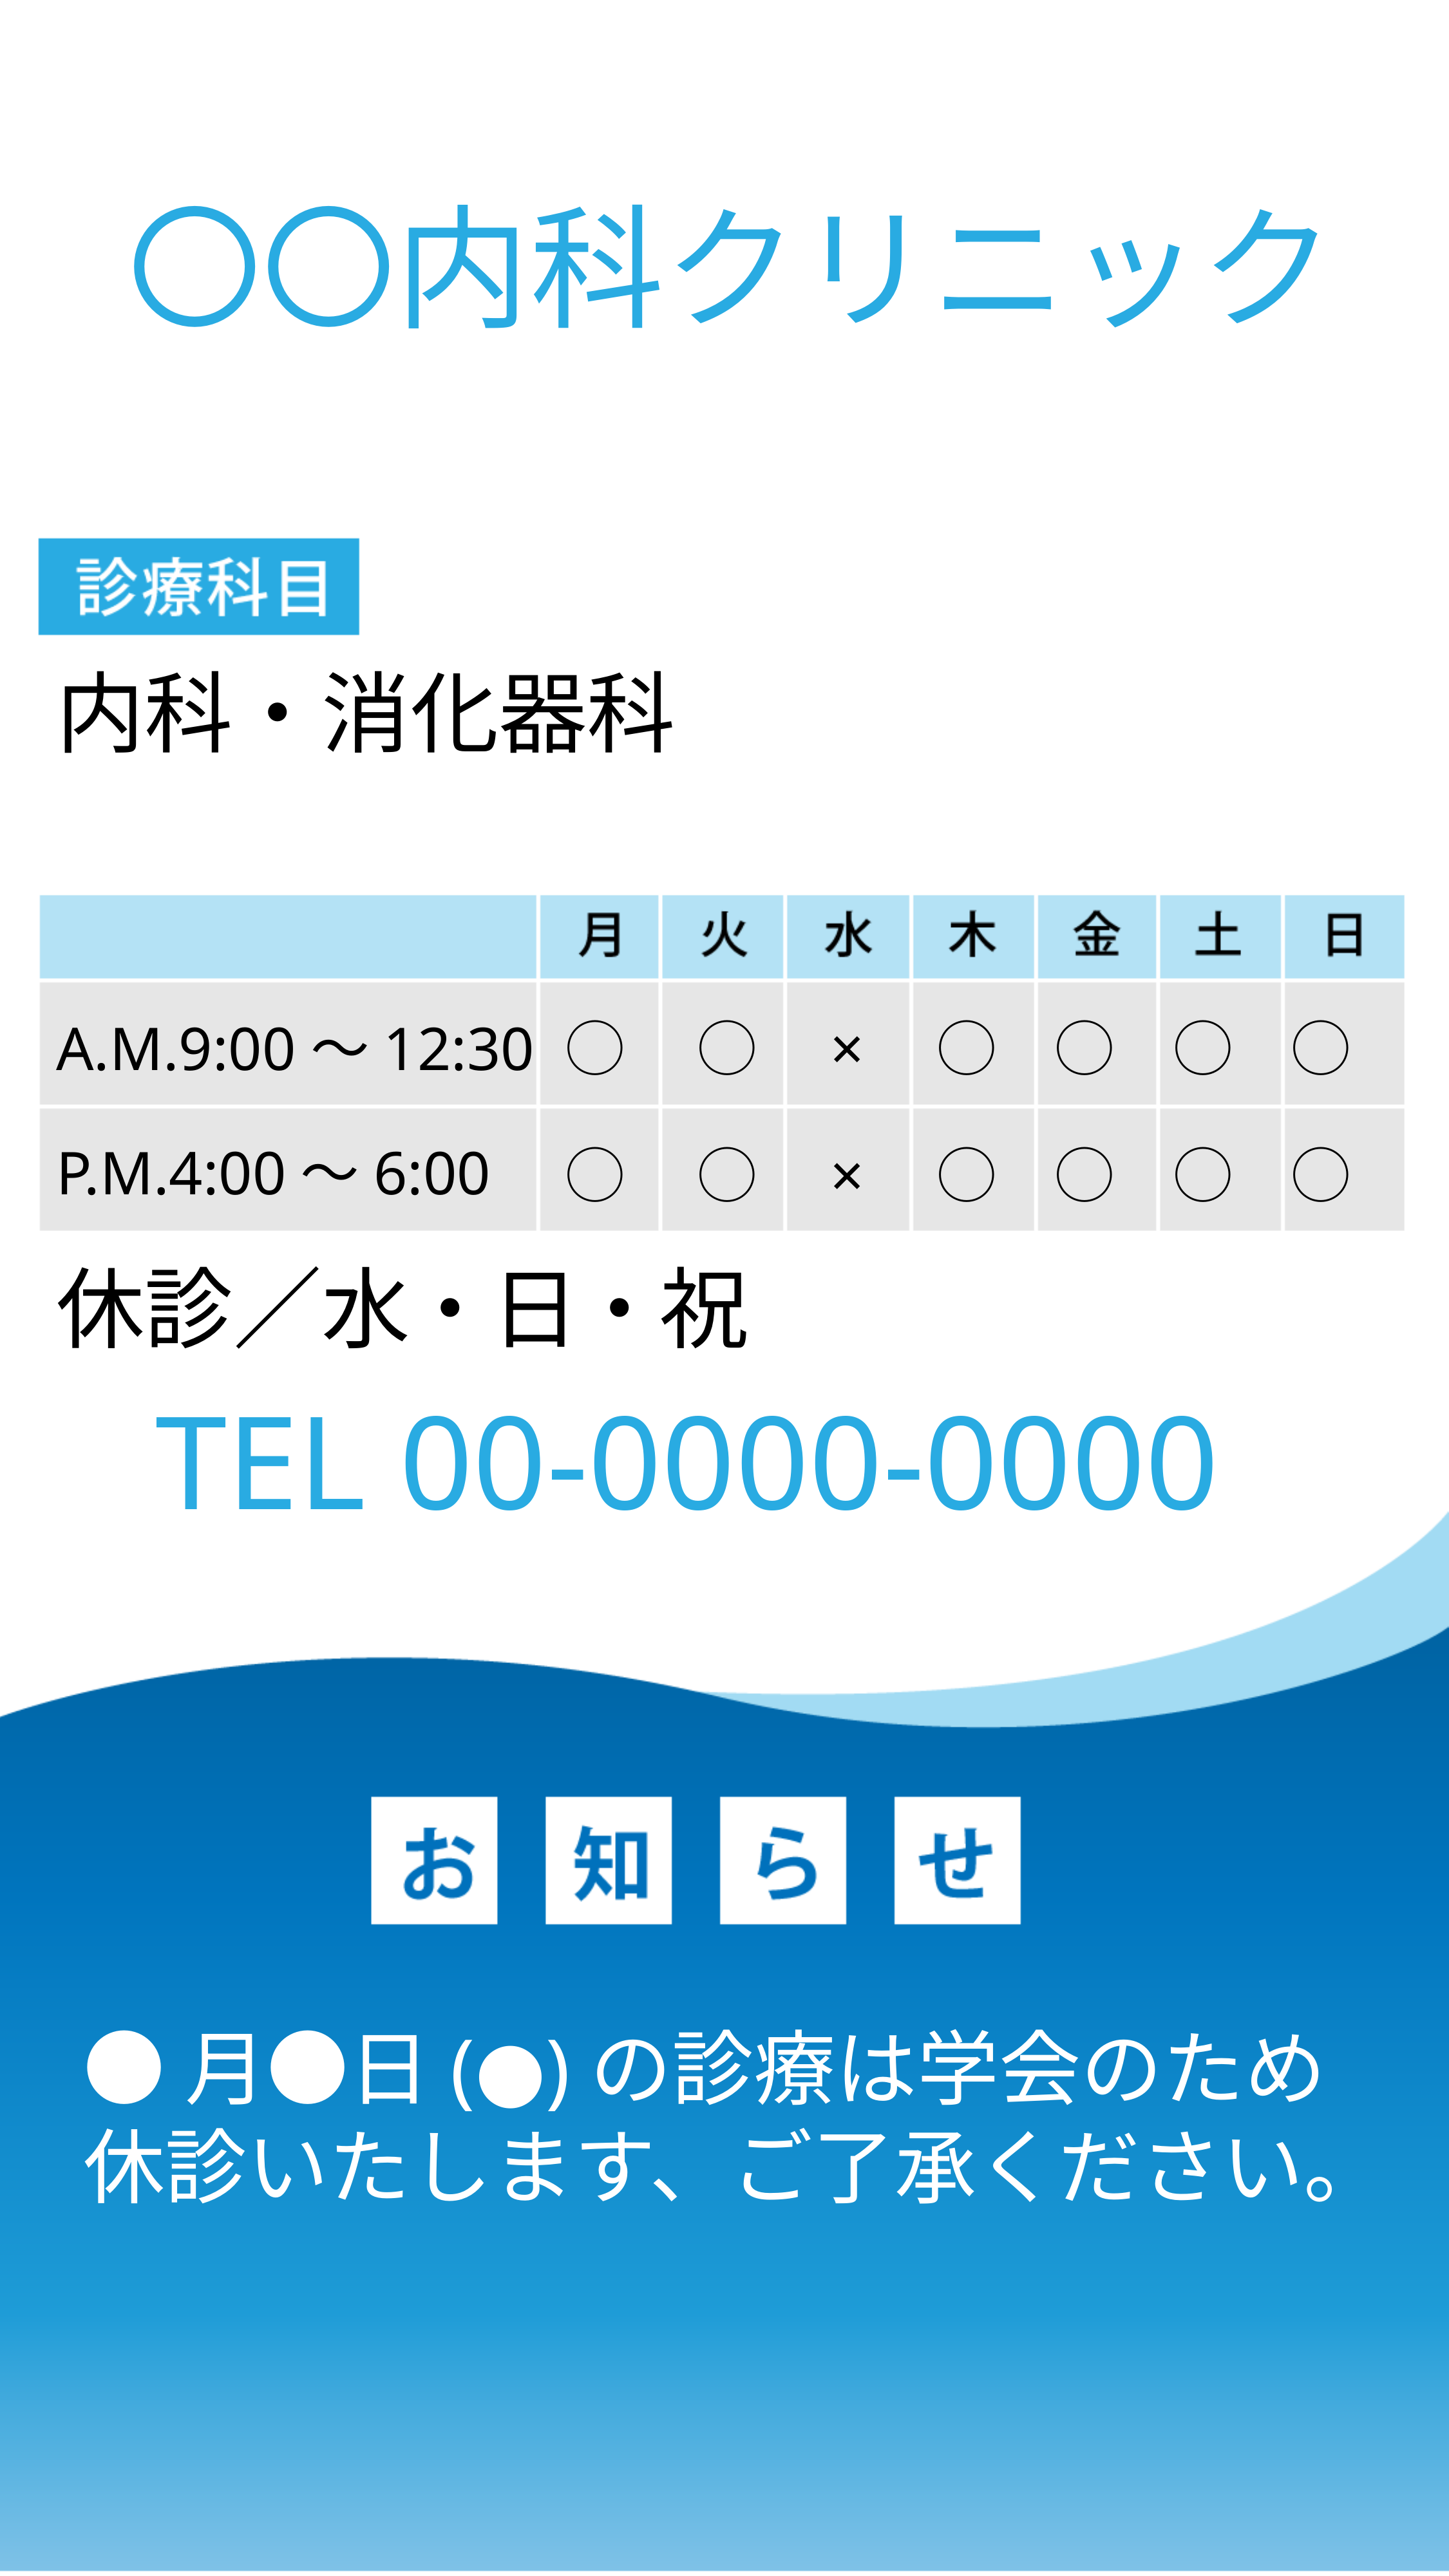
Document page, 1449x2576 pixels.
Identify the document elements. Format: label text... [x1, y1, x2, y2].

text_box TEL 00-0000-0000 [146, 1376, 1307, 1540]
text_box 〇〇内科クリニック [86, 178, 1376, 350]
picture [0, 2123, 1449, 2575]
text_box 内科・消化器科 [46, 652, 1336, 769]
text_box P.M.4:00〜6:00 [46, 1095, 604, 1212]
text_box A.M.9:00〜12:30 [46, 971, 556, 1087]
text_box 休診／水・日・祝 [46, 1248, 1336, 1364]
text_box ◯ ◯ × ◯ ◯ ◯ ◯ [556, 971, 1385, 1087]
picture [0, 0, 1449, 2116]
text_box ◯ ◯ × ◯ ◯ ◯ ◯ [556, 1098, 1385, 1214]
text_box ●月●日(●)の診療は学会のため休診いたします、ご了承ください。 [74, 2012, 1385, 2219]
